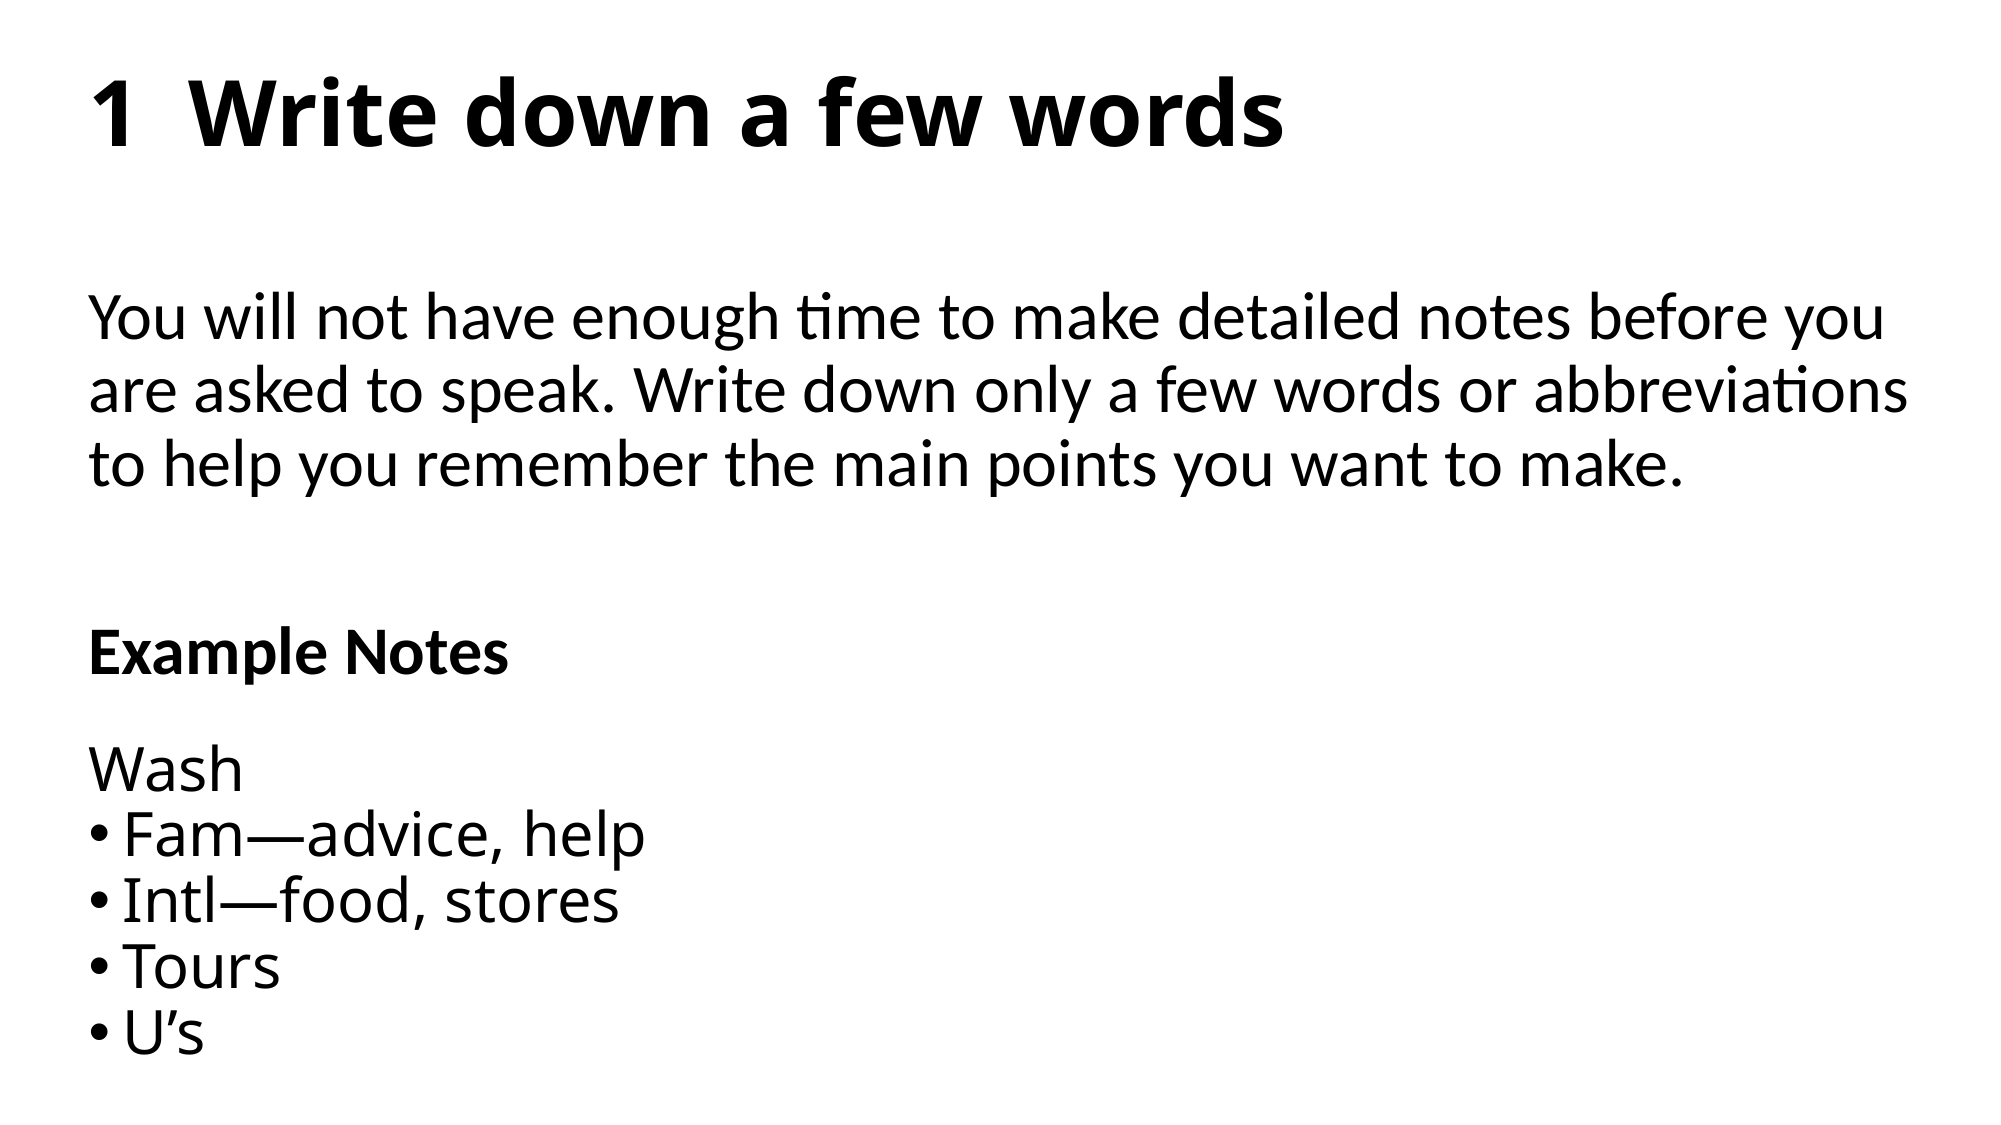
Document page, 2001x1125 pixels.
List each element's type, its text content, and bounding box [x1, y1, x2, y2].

title 1 Write down a few words [73, 59, 1863, 173]
list You will not have enough time to make detailed notes before you are asked to speak. Write down only a few words or abbreviations to help you remember the main points you want to make. Example Notes Wash Fam—advice, help Intl—food, stores Tours U’s [73, 173, 1930, 1103]
